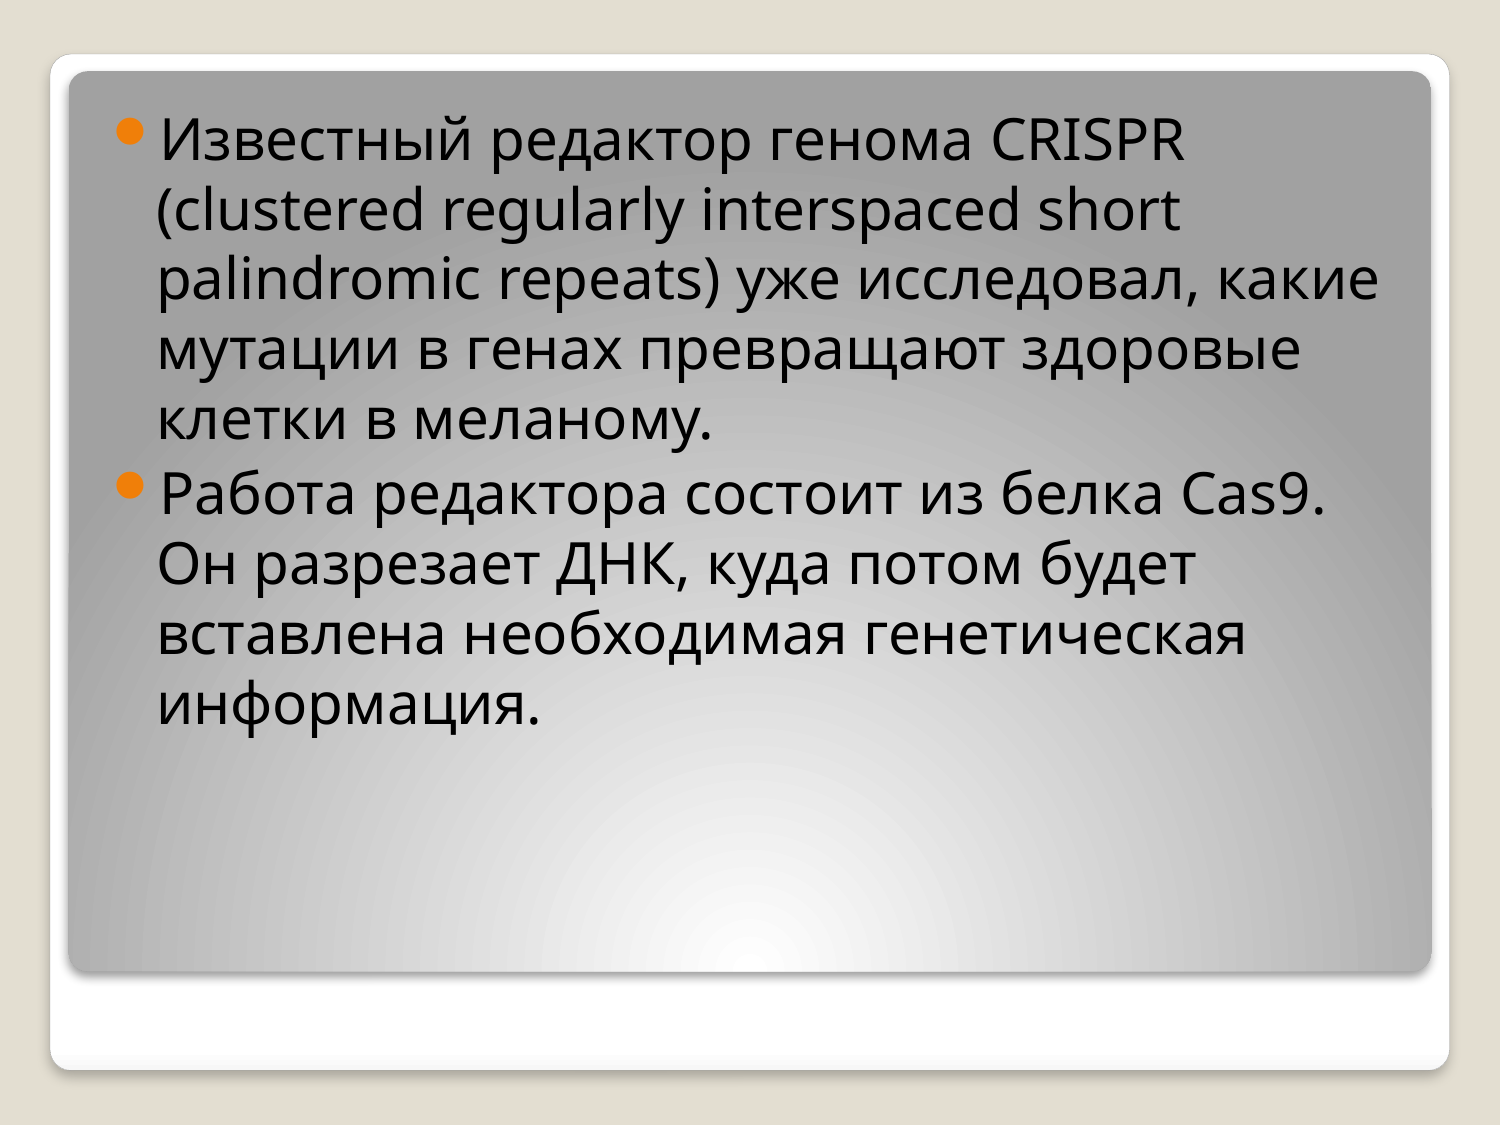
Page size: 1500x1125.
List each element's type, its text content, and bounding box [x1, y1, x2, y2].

list Известный редактор генома CRISPR (clustered regularly interspaced short palindromic repeats) уже исследовал, какие мутации в генах превращают здоровые клетки в меланому. Работа редактора состоит из белка Cas9. Он разрезает ДНК, куда потом будет вставлена ​​необходимая генетическая информация. [82, 86, 1425, 774]
